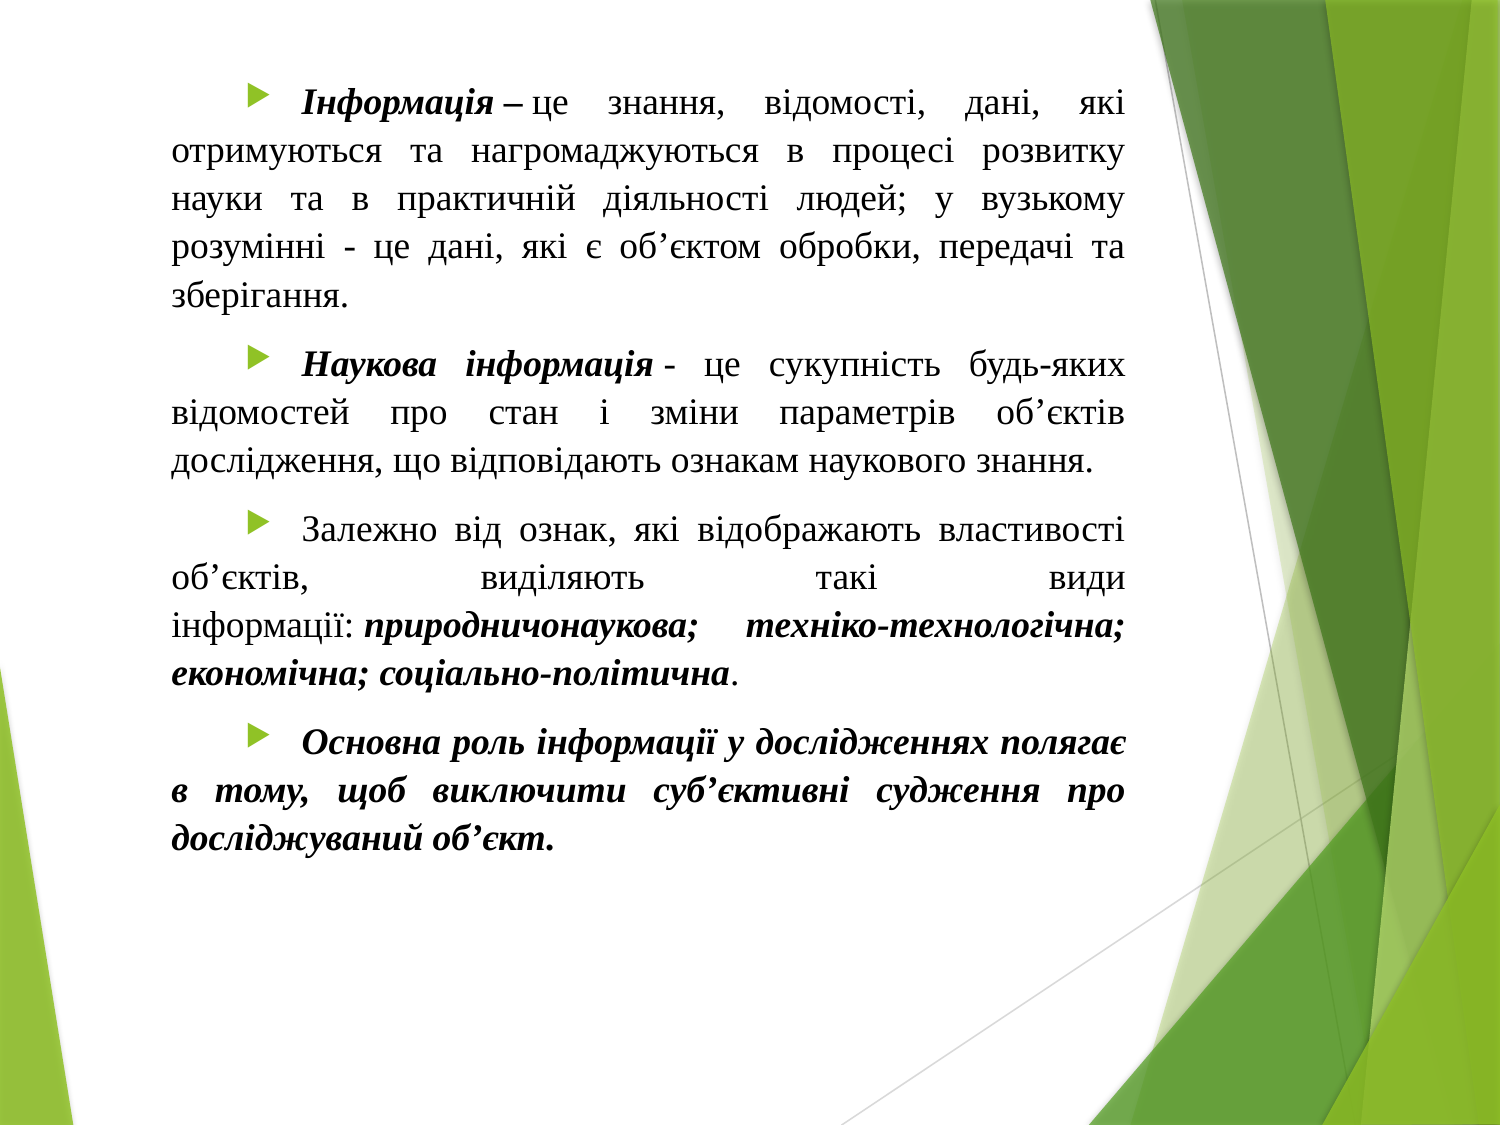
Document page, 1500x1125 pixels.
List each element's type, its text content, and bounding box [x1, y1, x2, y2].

list Інформація – це знання, відомості, дані, які отримуються та нагромаджуються в процесі розвитку науки та в практичній діяльності людей; у вузькому розумінні - це дані, які є об’єктом обробки, передачі та зберігання. Наукова інформація - це сукупність будь-яких відомостей про стан і зміни параметрів об’єктів дослідження, що відповідають ознакам наукового знання. Залежно від ознак, які відображають властивості об’єктів, виділяють такі види інформації: природничонаукова; техніко-технологічна; економічна; соціально-політична. Основна роль інформації у дослідженнях полягає в тому, щоб виключити суб’єктивні судження про досліджуваний об’єкт. [99, 66, 1142, 991]
